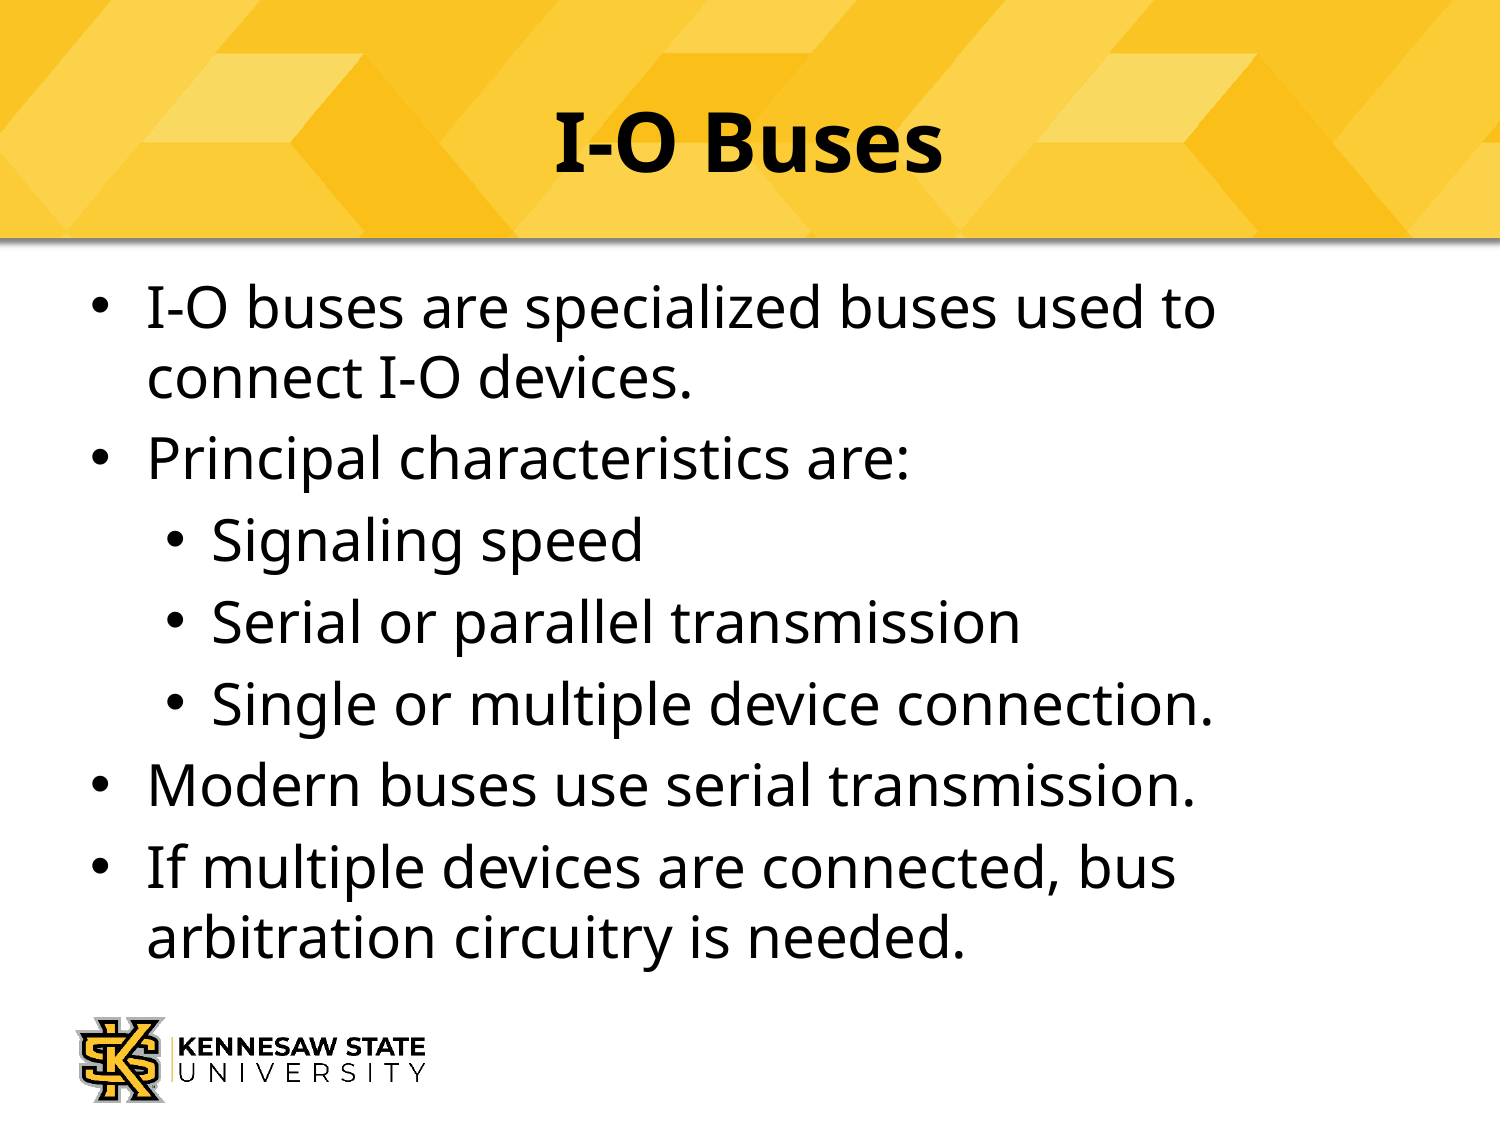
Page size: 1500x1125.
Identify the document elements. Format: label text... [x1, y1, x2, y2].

list I-O buses are specialized buses used to connect I-O devices. Principal characteristics are: Signaling speed Serial or parallel transmission Single or multiple device connection. Modern buses use serial transmission. If multiple devices are connected, bus arbitration circuitry is needed. [75, 262, 1425, 1005]
picture [75, 1017, 425, 1103]
title I-O Buses [75, 45, 1425, 233]
picture [0, 0, 1500, 251]
